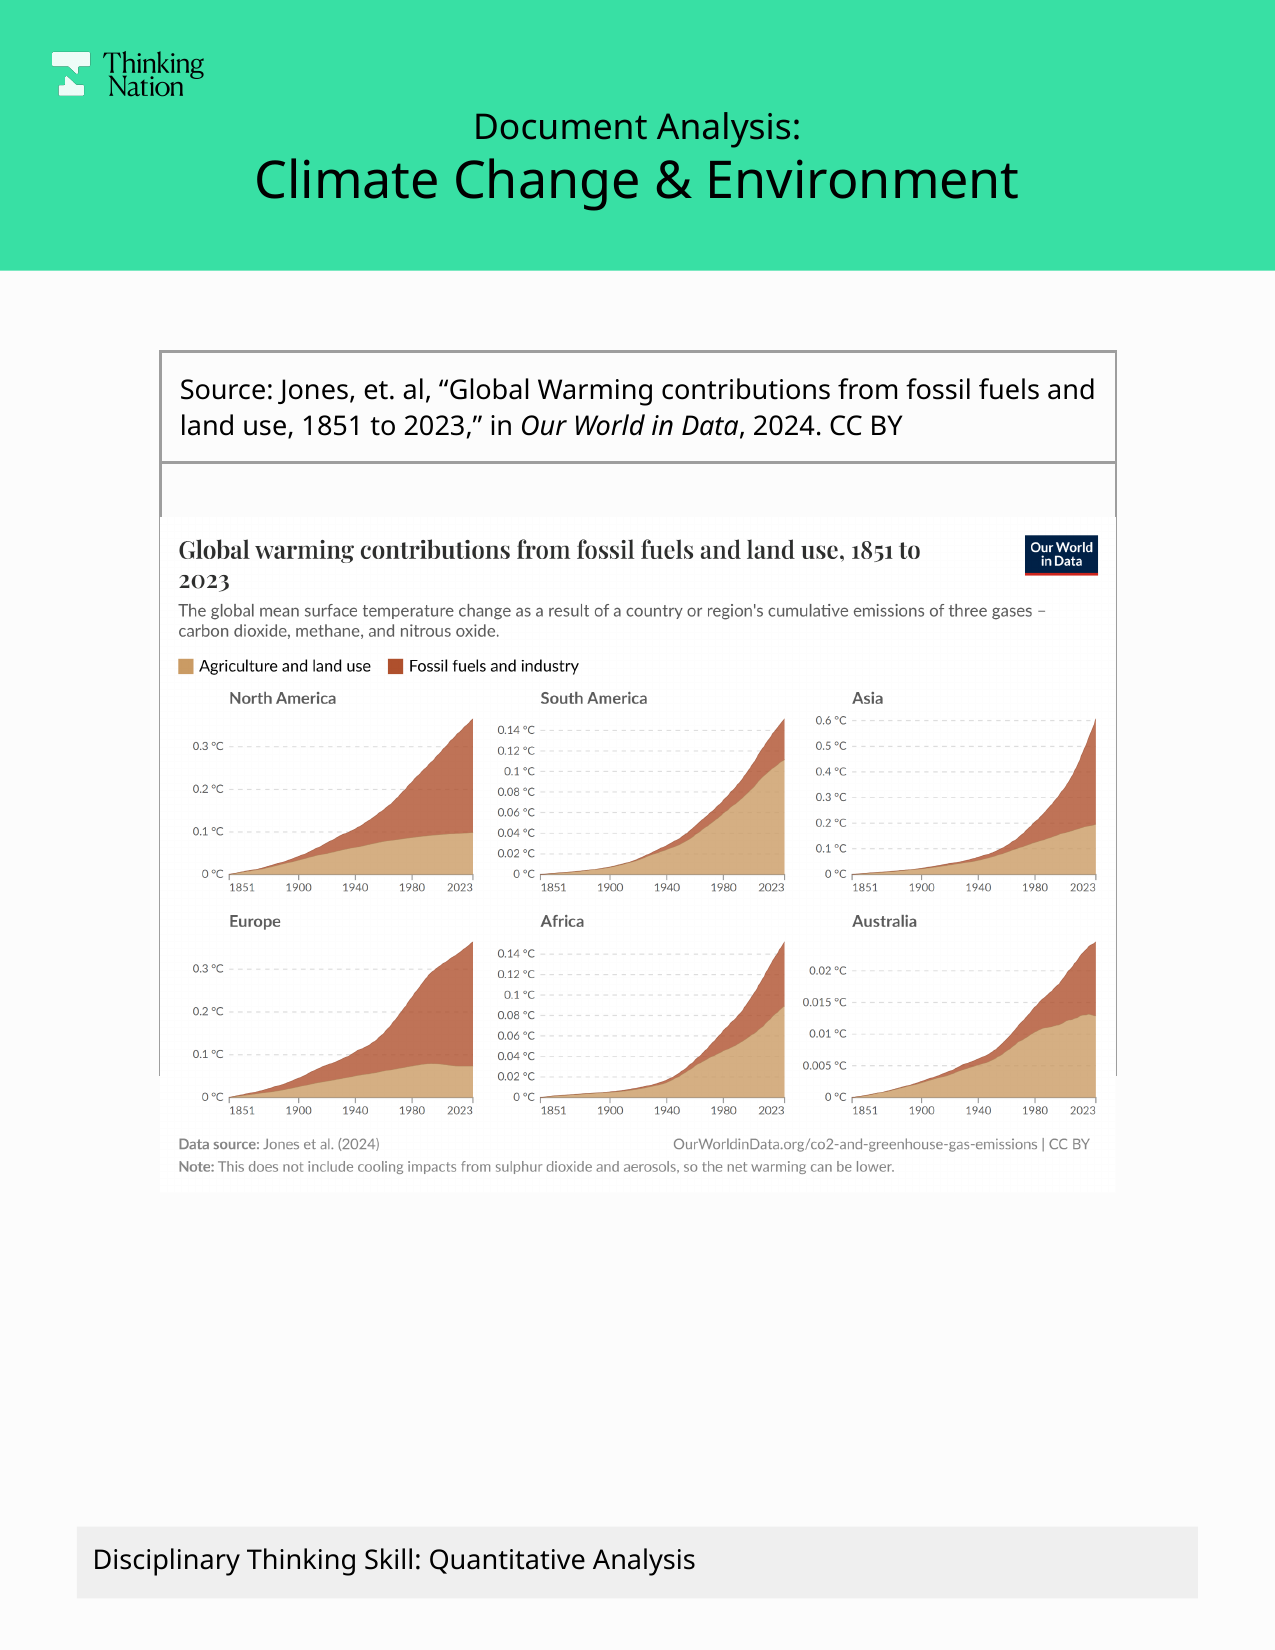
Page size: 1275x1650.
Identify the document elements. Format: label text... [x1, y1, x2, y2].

table_header Source: Jones, et. al, “Global Warming contributions from fossil fuels and land use, 1851 to 2023,” in Our World in Data, 2024. CC BY [162, 353, 1115, 461]
picture [160, 517, 1117, 1193]
text_box Disciplinary Thinking Skill: Quantitative Analysis [76, 1526, 1198, 1599]
picture [35, 37, 210, 110]
text_box Document Analysis: Climate Change & Environment [0, 0, 1275, 271]
table_cell [162, 464, 1115, 517]
